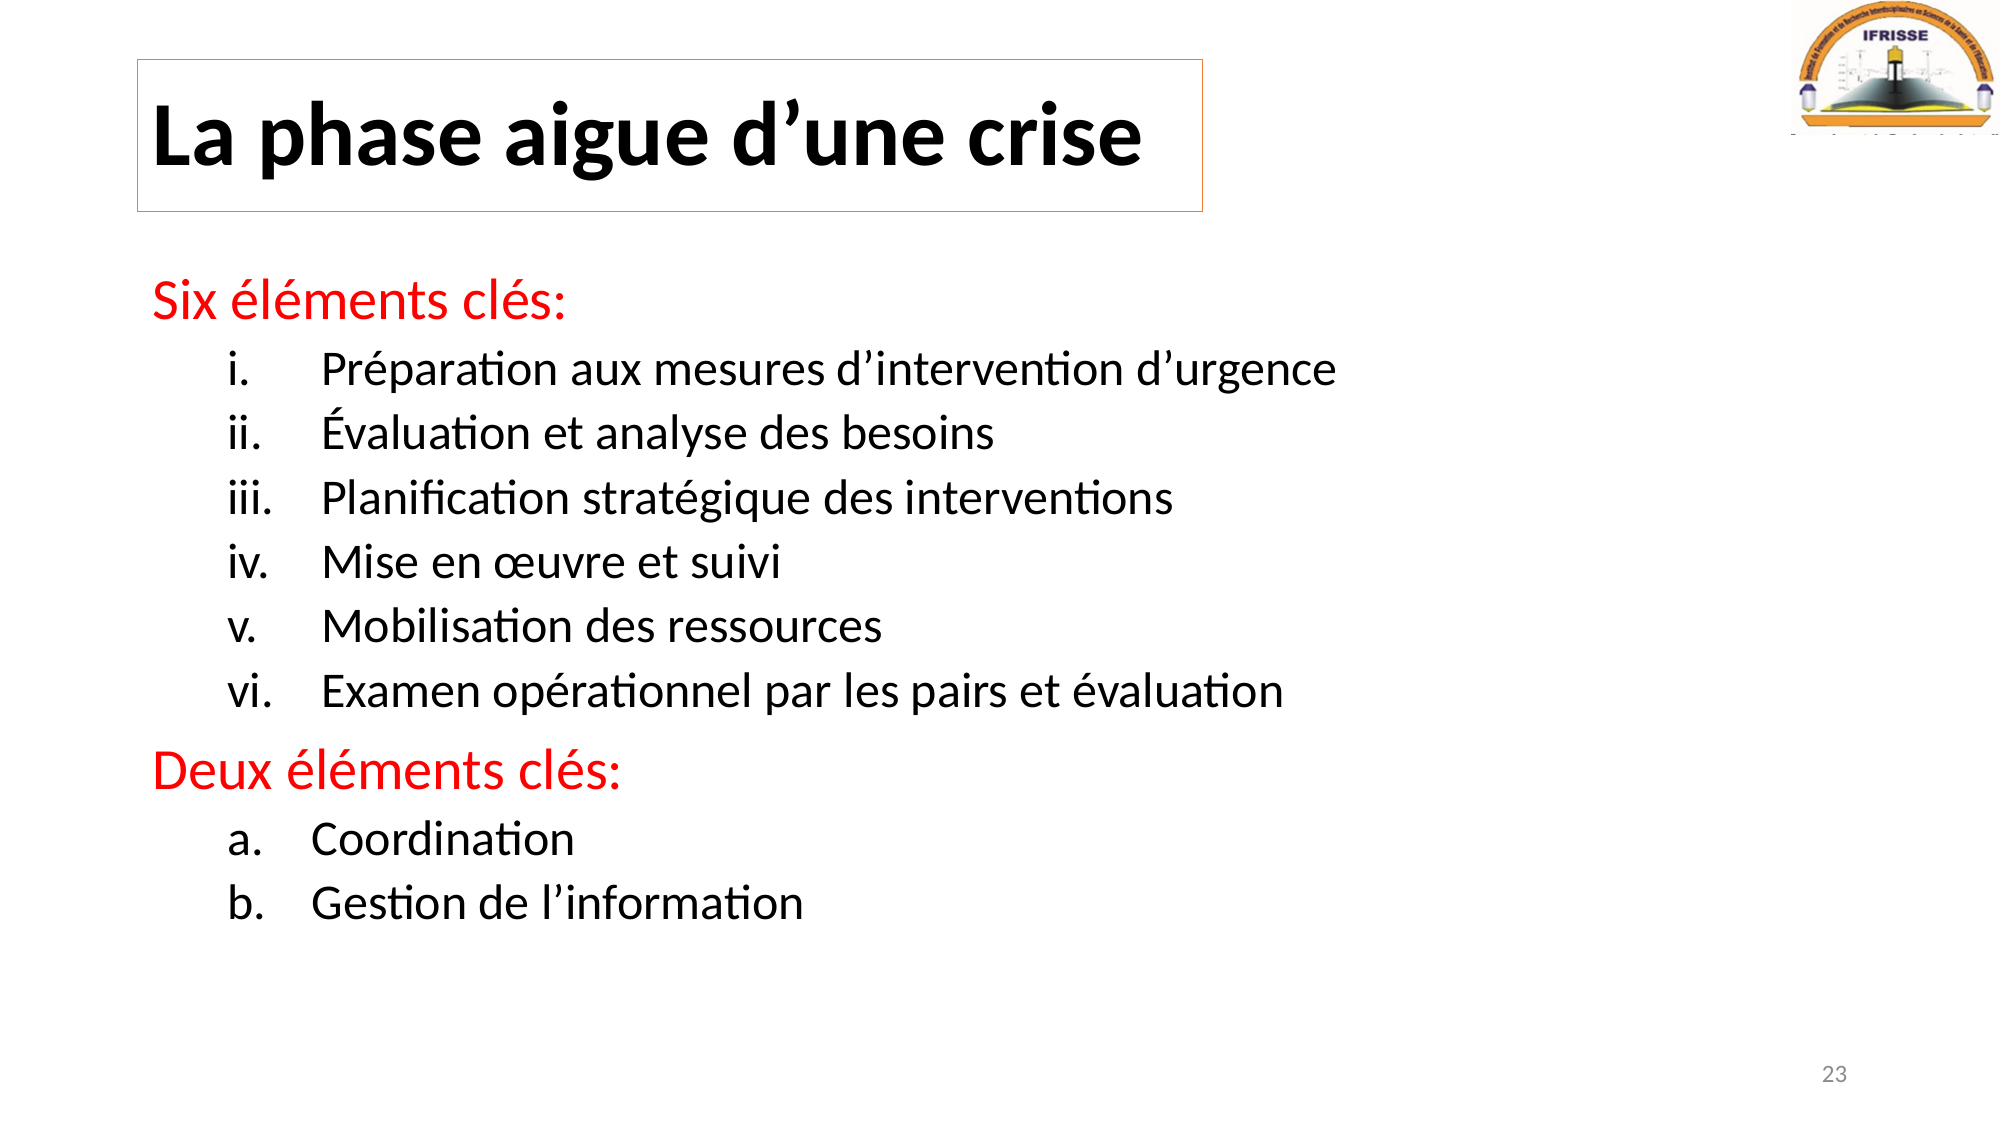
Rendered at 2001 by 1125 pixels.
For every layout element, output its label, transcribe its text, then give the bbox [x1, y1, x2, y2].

picture [1791, 0, 2000, 135]
list Six éléments clés: Préparation aux mesures d’intervention d’urgence Évaluation et analyse des besoins Planification stratégique des interventions Mise en œuvre et suivi Mobilisation des ressources Examen opérationnel par les pairs et évaluation Deux éléments clés: Coordination Gestion de l’information [137, 261, 1863, 1014]
title La phase aigue d’une crise [137, 59, 1203, 212]
slide_number 23 [1412, 1042, 1863, 1103]
